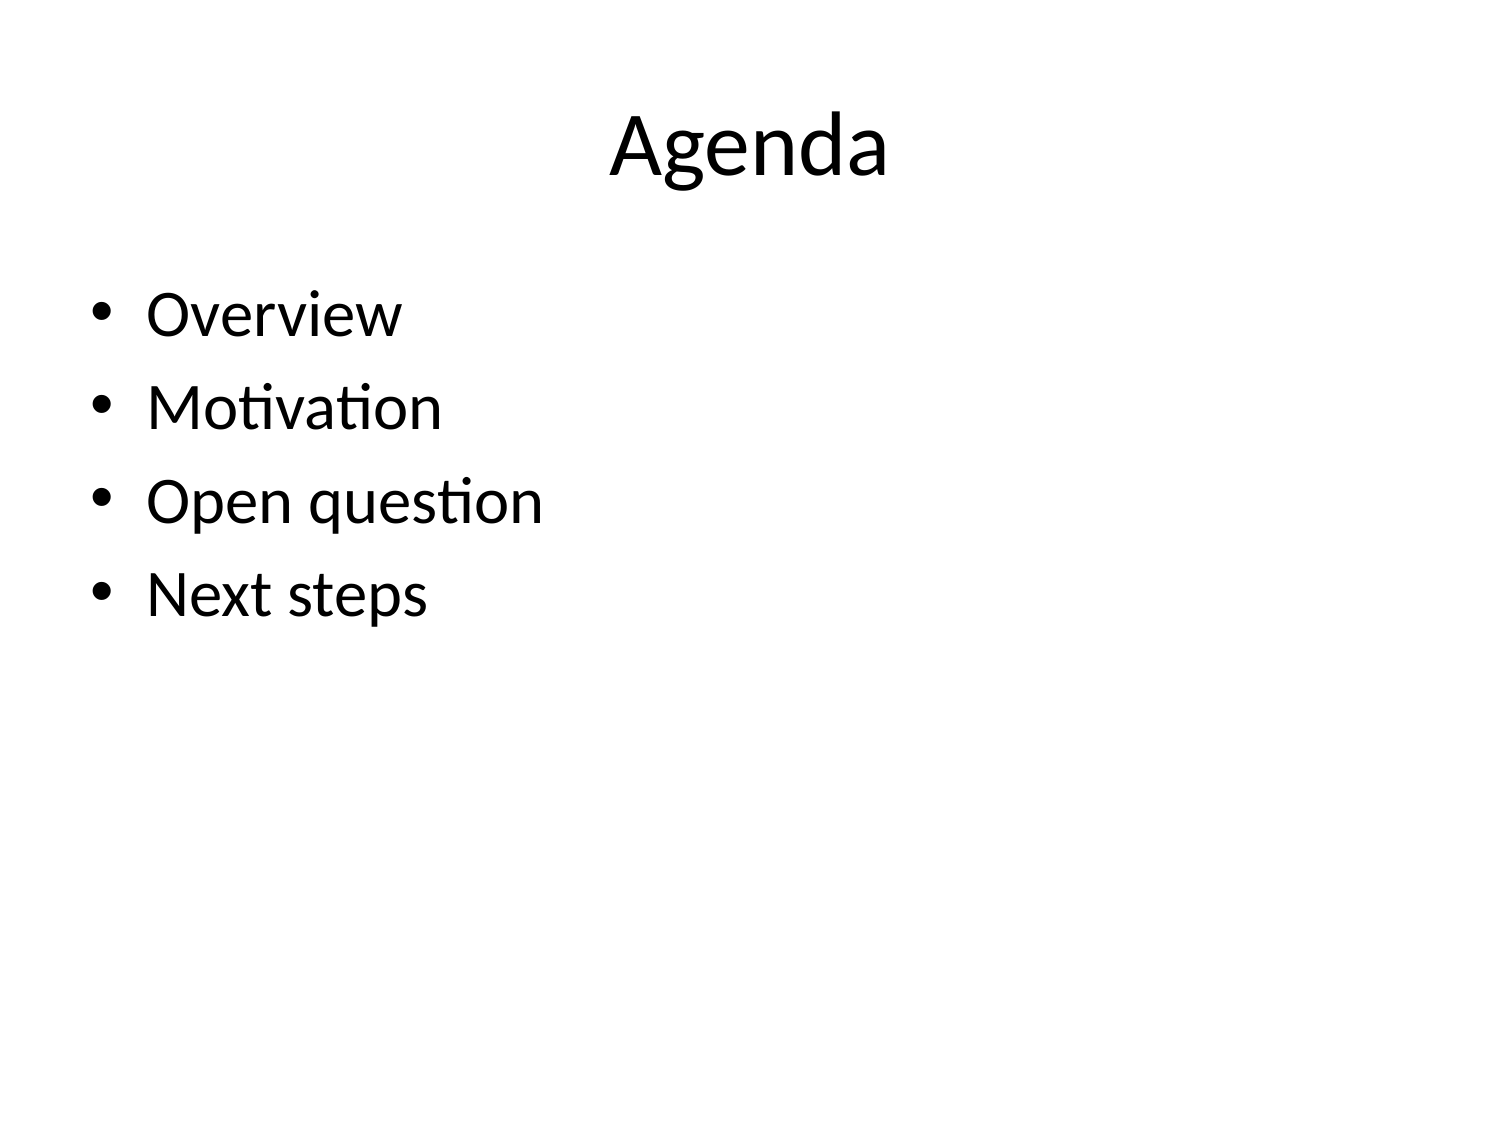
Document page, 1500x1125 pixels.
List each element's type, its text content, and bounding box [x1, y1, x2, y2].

list Overview Motivation Open question Next steps [75, 262, 1425, 1005]
title Agenda [75, 45, 1425, 233]
